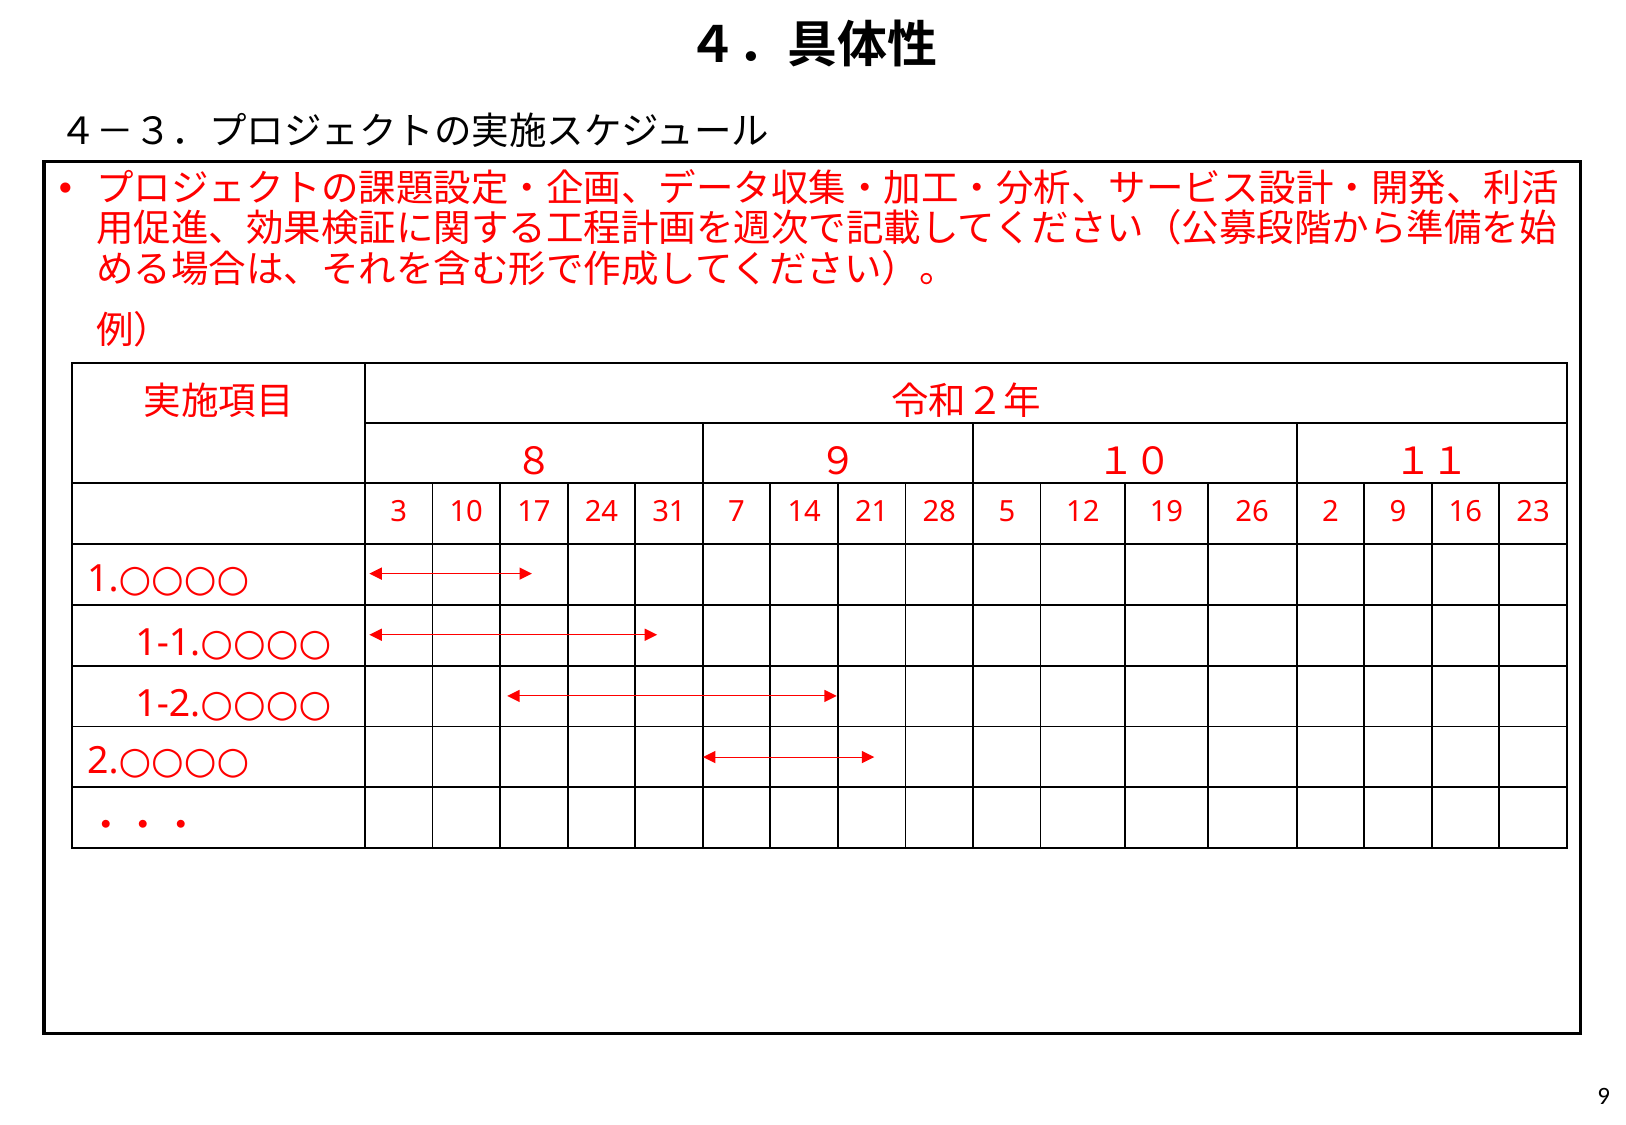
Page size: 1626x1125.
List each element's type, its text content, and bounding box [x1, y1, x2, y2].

table_cell [974, 758, 1040, 786]
table_cell [1209, 788, 1296, 847]
table_cell [433, 788, 499, 847]
title ４．具体性 [0, 0, 1625, 93]
table_cell [1298, 788, 1363, 847]
table_cell [501, 788, 567, 847]
table_cell [1298, 758, 1363, 786]
table_cell [569, 758, 634, 786]
table_cell [501, 758, 567, 786]
table_cell [1365, 788, 1431, 847]
table_cell [636, 788, 702, 847]
table_cell [839, 788, 905, 847]
table_cell [974, 788, 1040, 847]
table_cell [1500, 788, 1566, 847]
table_cell [366, 788, 432, 847]
table_cell [1041, 758, 1124, 786]
table_cell [704, 758, 769, 786]
table_cell [366, 758, 432, 786]
table_cell [1041, 788, 1124, 847]
table_cell [906, 788, 972, 847]
table_cell [906, 758, 972, 786]
table_cell [771, 758, 837, 786]
table_cell [433, 758, 499, 786]
table_cell [704, 788, 769, 847]
table_cell [636, 758, 702, 786]
table_cell [1209, 758, 1296, 786]
table_cell [1365, 758, 1431, 786]
table_cell [771, 788, 837, 847]
table_cell [1433, 758, 1498, 786]
table_cell [1126, 788, 1207, 847]
slide_number 8 [1259, 1065, 1625, 1125]
table_cell [839, 758, 905, 786]
table_cell [1433, 788, 1498, 847]
table_cell [1500, 758, 1566, 786]
table_cell 2.○○○○ [73, 758, 364, 786]
table_cell ・・・ [73, 788, 364, 847]
list ４－３．プロジェクトの実施スケジュール [44, 104, 1581, 758]
table_cell [1126, 758, 1207, 786]
table_cell [569, 788, 634, 847]
text_box プロジェクトの課題設定・企画、データ収集・加工・分析、サービス設計・開発、利活用促進、効果検証に関する工程計画を週次で記載してください（公募段階から準備を始める場合は、それを含む形で作成してください）。 例） [44, 758, 1581, 1034]
